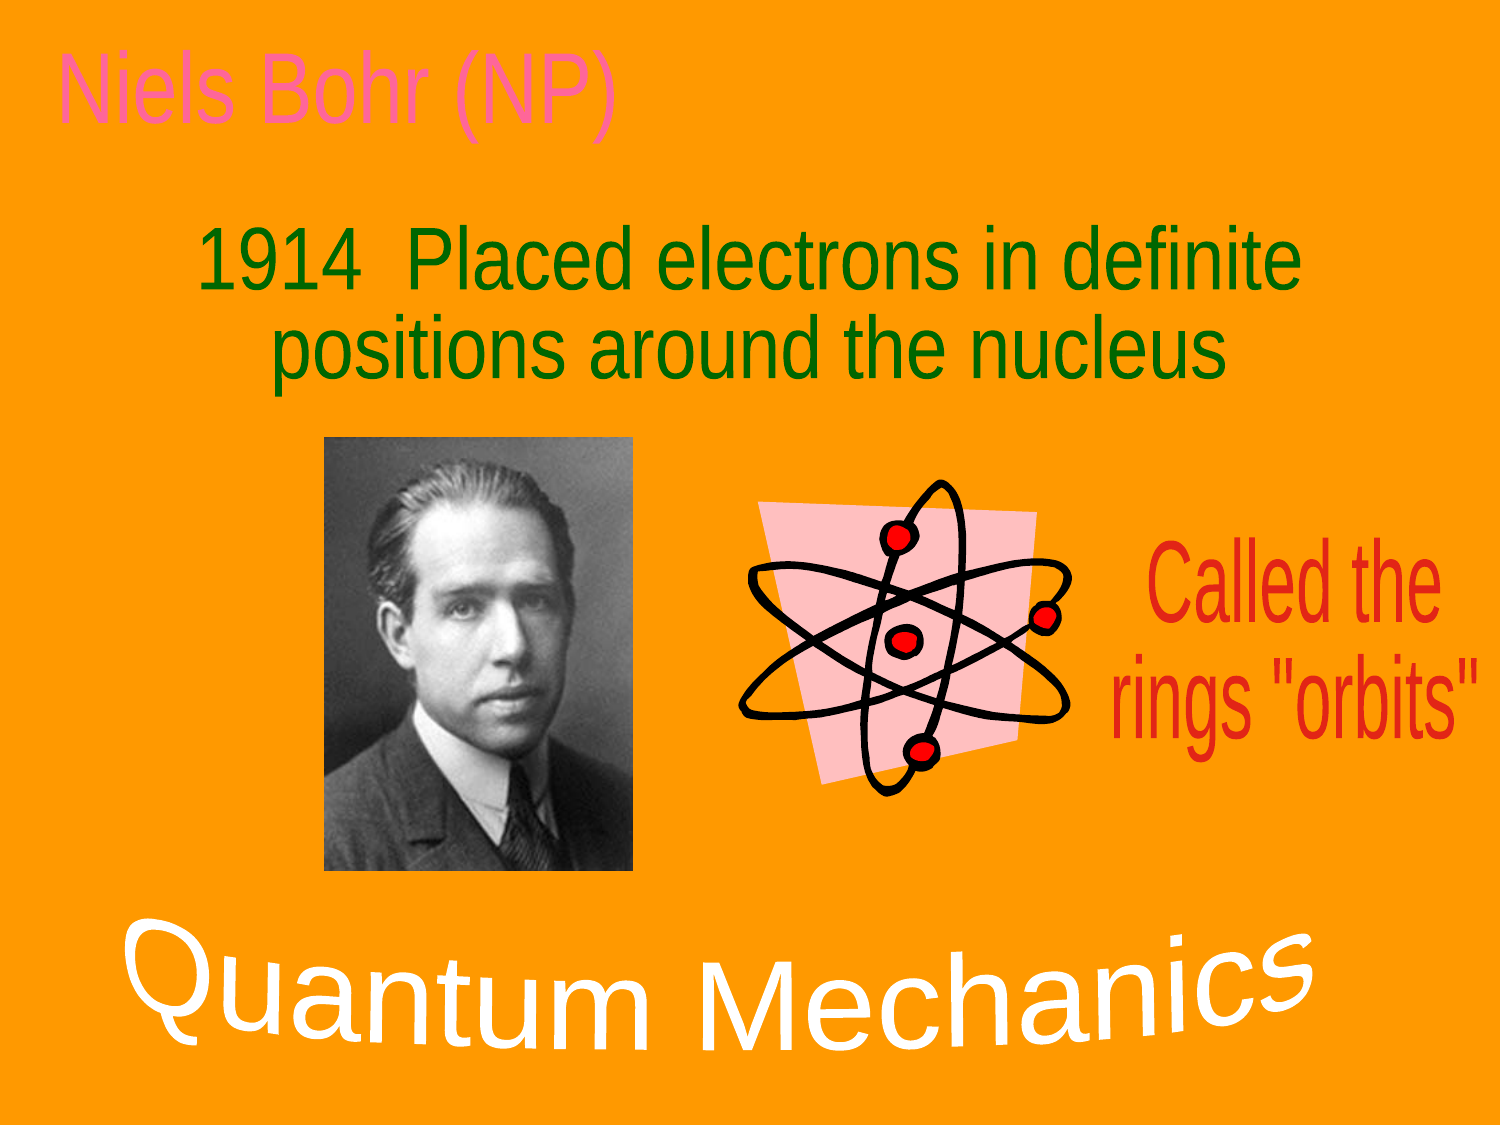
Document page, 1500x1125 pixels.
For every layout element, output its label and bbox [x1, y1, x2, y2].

list [324, 437, 633, 872]
list [737, 476, 1076, 799]
